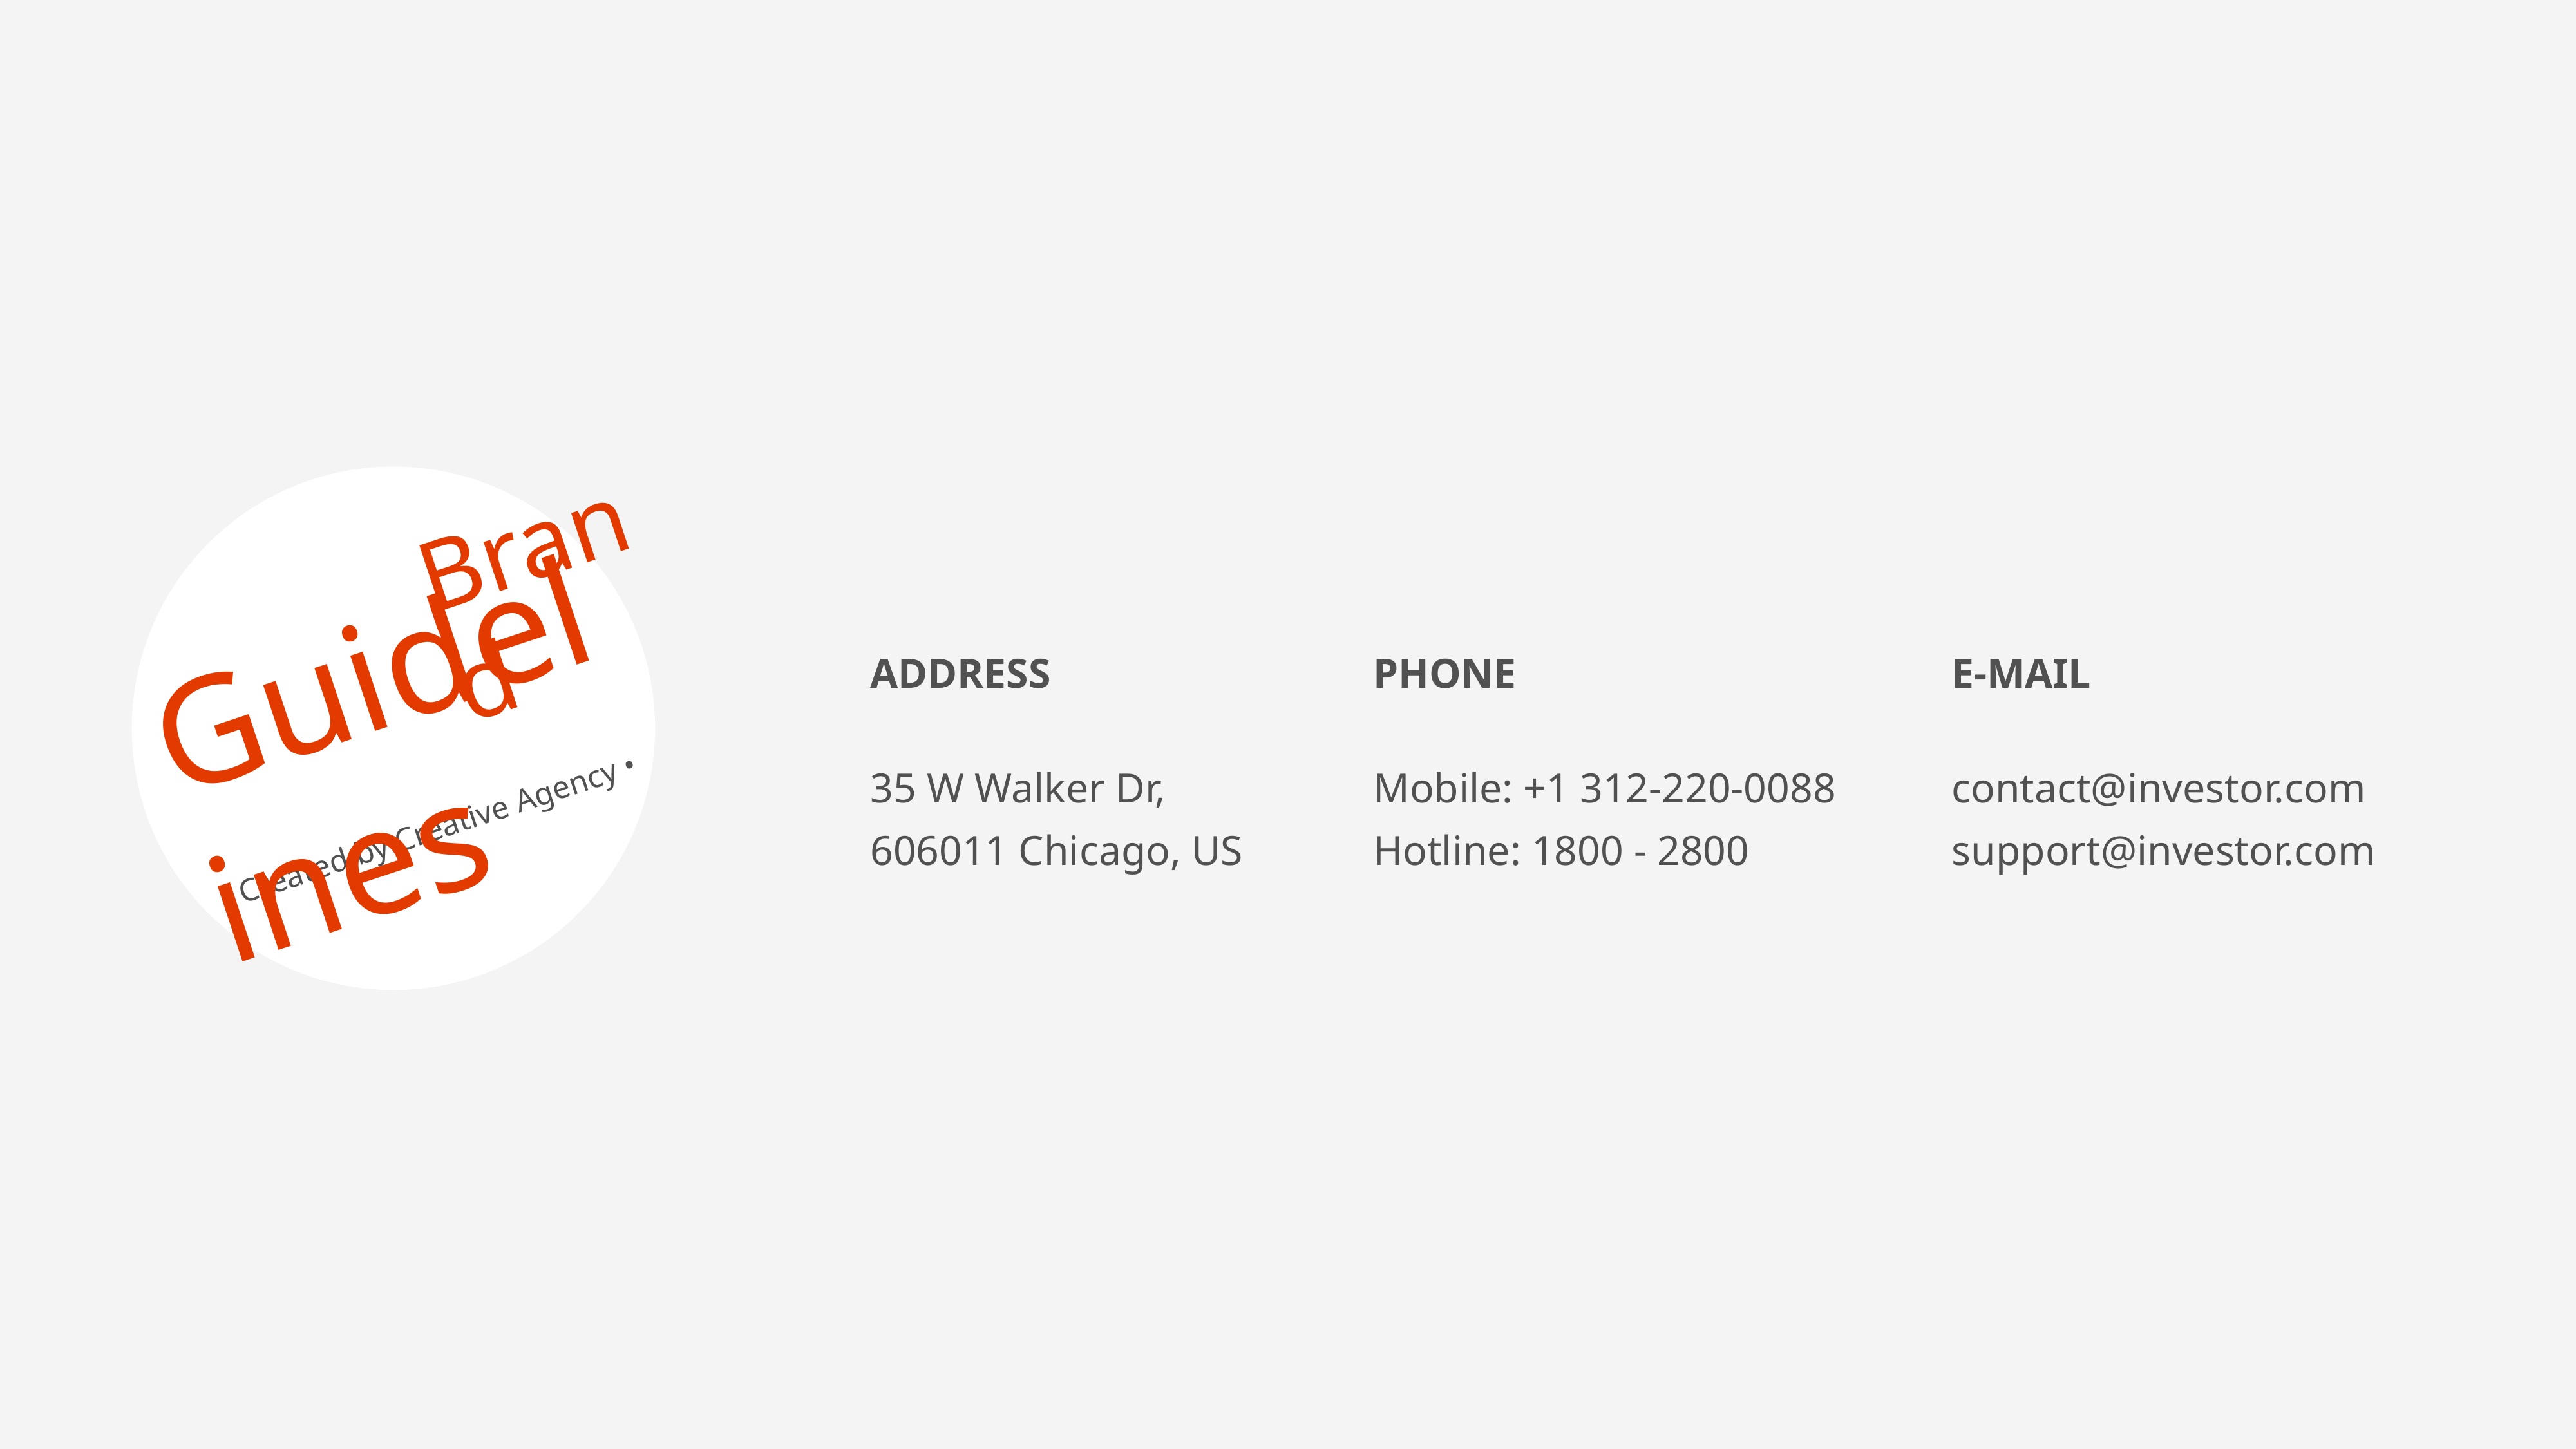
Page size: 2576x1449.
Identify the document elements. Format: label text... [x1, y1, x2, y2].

text_box [131, 466, 656, 990]
text_box • Created by Creative Agency • [207, 742, 648, 918]
text_box contact@investor.com support@investor.com [1951, 746, 2441, 875]
text_box E-MAIL [1951, 646, 2148, 699]
text_box ADDRESS [870, 646, 1066, 699]
text_box Brand [426, 522, 670, 670]
text_box Mobile: +1 312-220-0088 Hotline: 1800 - 2800 [1373, 746, 1863, 875]
text_box Guidelines [171, 642, 628, 866]
text_box PHONE [1373, 646, 1569, 699]
text_box 35 W Walker Dr, 606011 Chicago, US [870, 746, 1360, 875]
